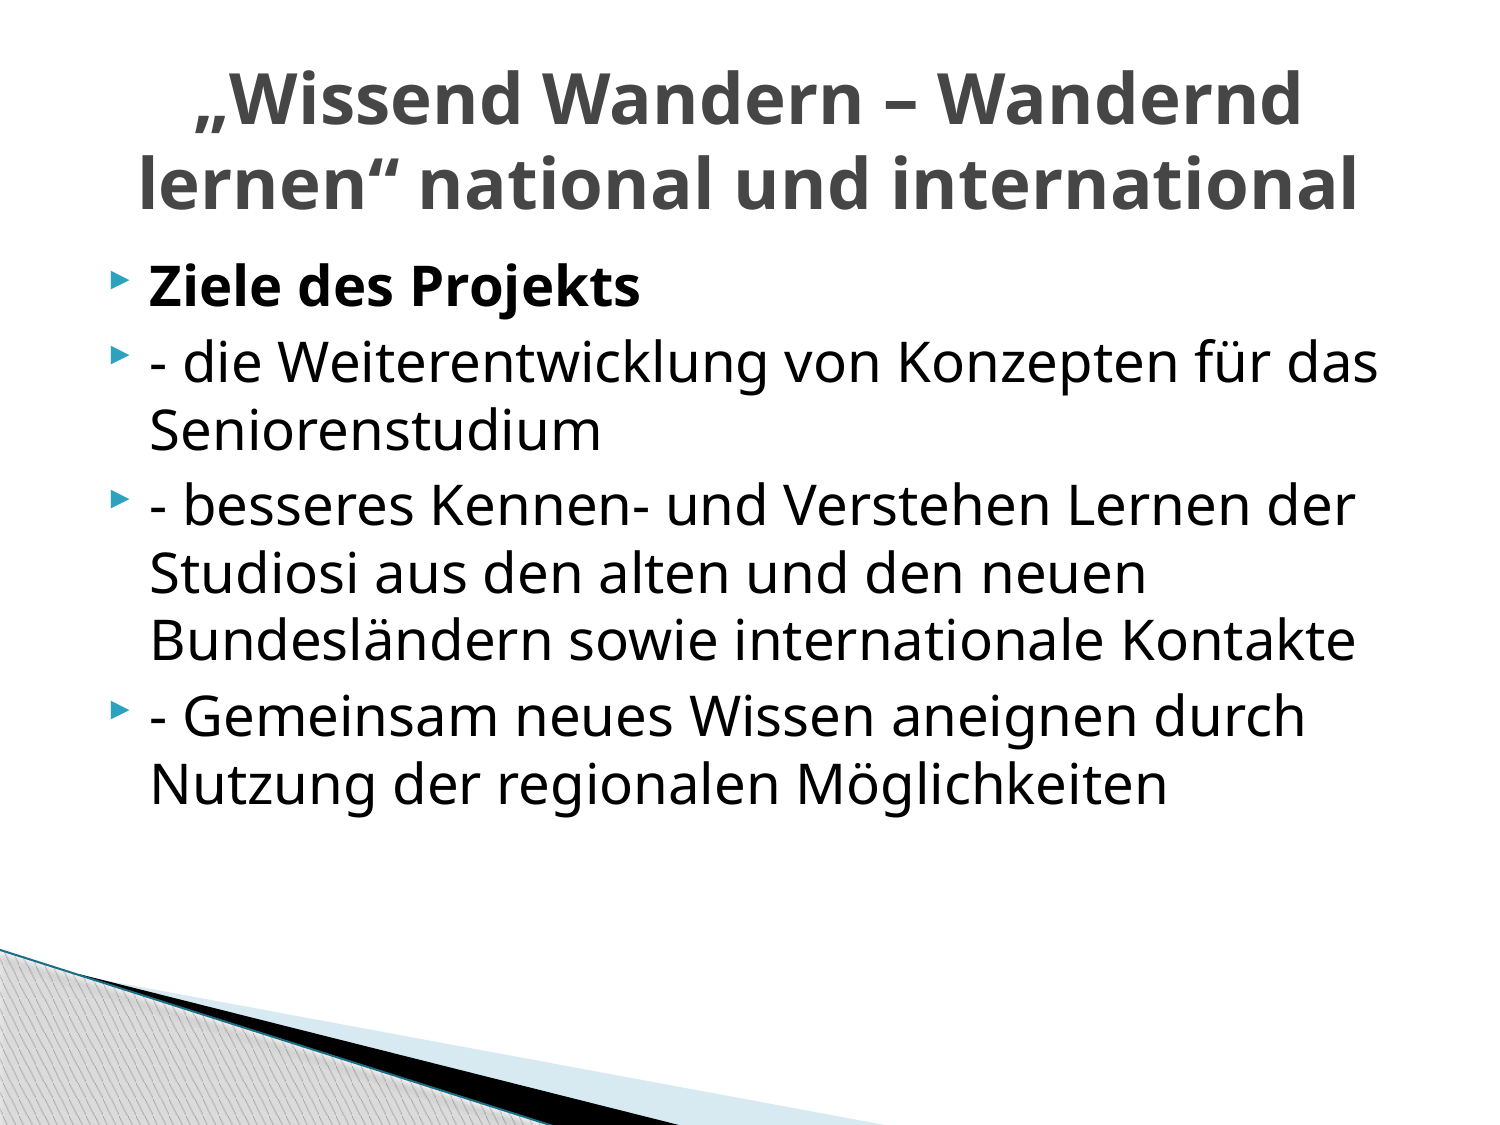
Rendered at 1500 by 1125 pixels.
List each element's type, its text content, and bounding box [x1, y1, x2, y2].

title „Wissend Wandern – Wandernd lernen“ national und international [75, 45, 1425, 233]
list Ziele des Projekts - die Weiterentwicklung von Konzepten für das Seniorenstudium - besseres Kennen- und Verstehen Lernen der Studiosi aus den alten und den neuen Bundesländern sowie internationale Kontakte - Gemeinsam neues Wissen aneignen durch Nutzung der regionalen Möglichkeiten [75, 243, 1425, 986]
